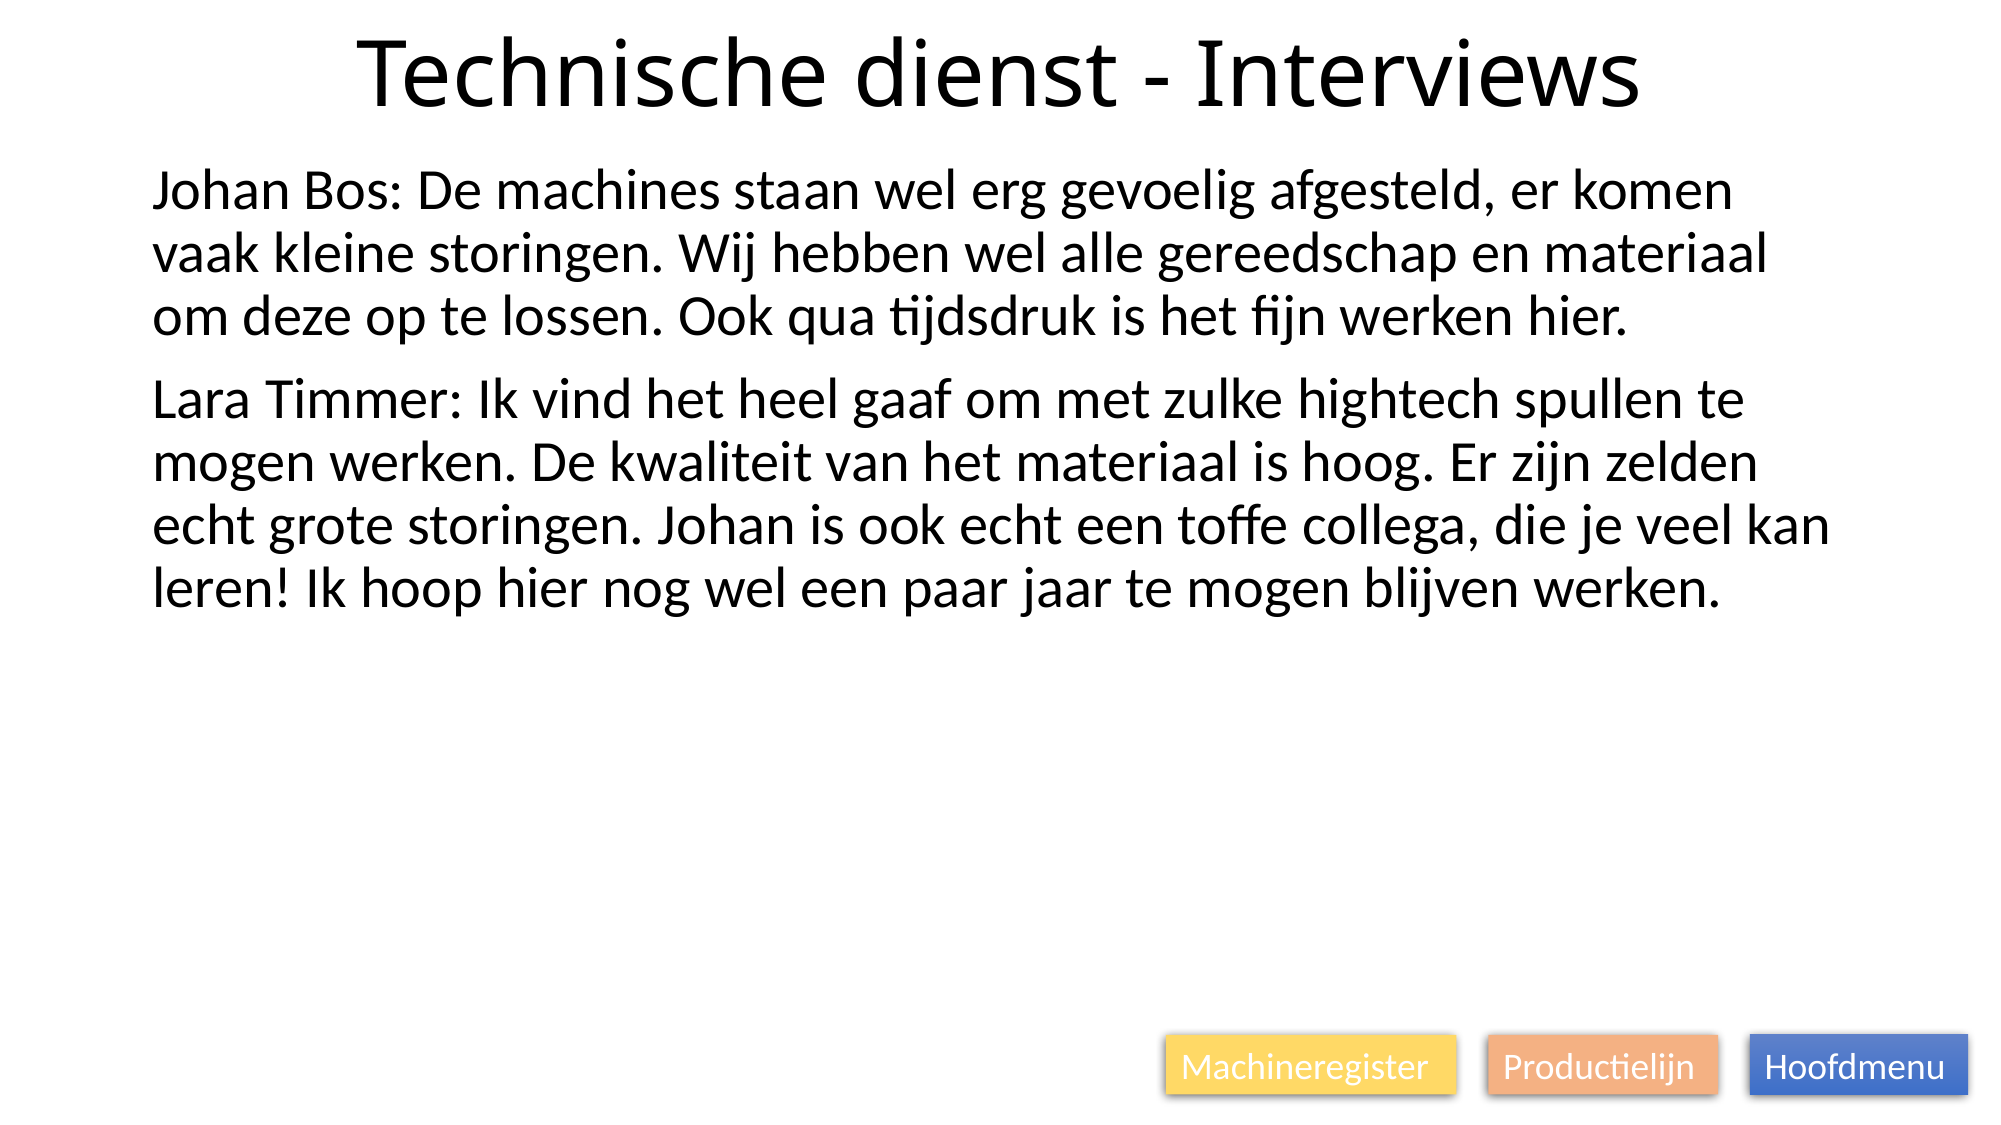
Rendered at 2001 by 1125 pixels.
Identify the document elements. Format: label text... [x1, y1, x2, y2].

title Technische dienst - Interviews [137, 3, 1863, 152]
text_box Machineregister [1165, 1034, 1457, 1095]
text_box Productielijn [1488, 1034, 1719, 1095]
text_box Hoofdmenu [1749, 1034, 1969, 1095]
list Johan Bos: De machines staan wel erg gevoelig afgesteld, er komen vaak kleine storingen. Wij hebben wel alle gereedschap en materiaal om deze op te lossen. Ook qua tijdsdruk is het fijn werken hier. Lara Timmer: Ik vind het heel gaaf om met zulke hightech spullen te mogen werken. De kwaliteit van het materiaal is hoog. Er zijn zelden echt grote storingen. Johan is ook echt een toffe collega, die je veel kan leren! Ik hoop hier nog wel een paar jaar te mogen blijven werken. [137, 152, 1863, 1014]
